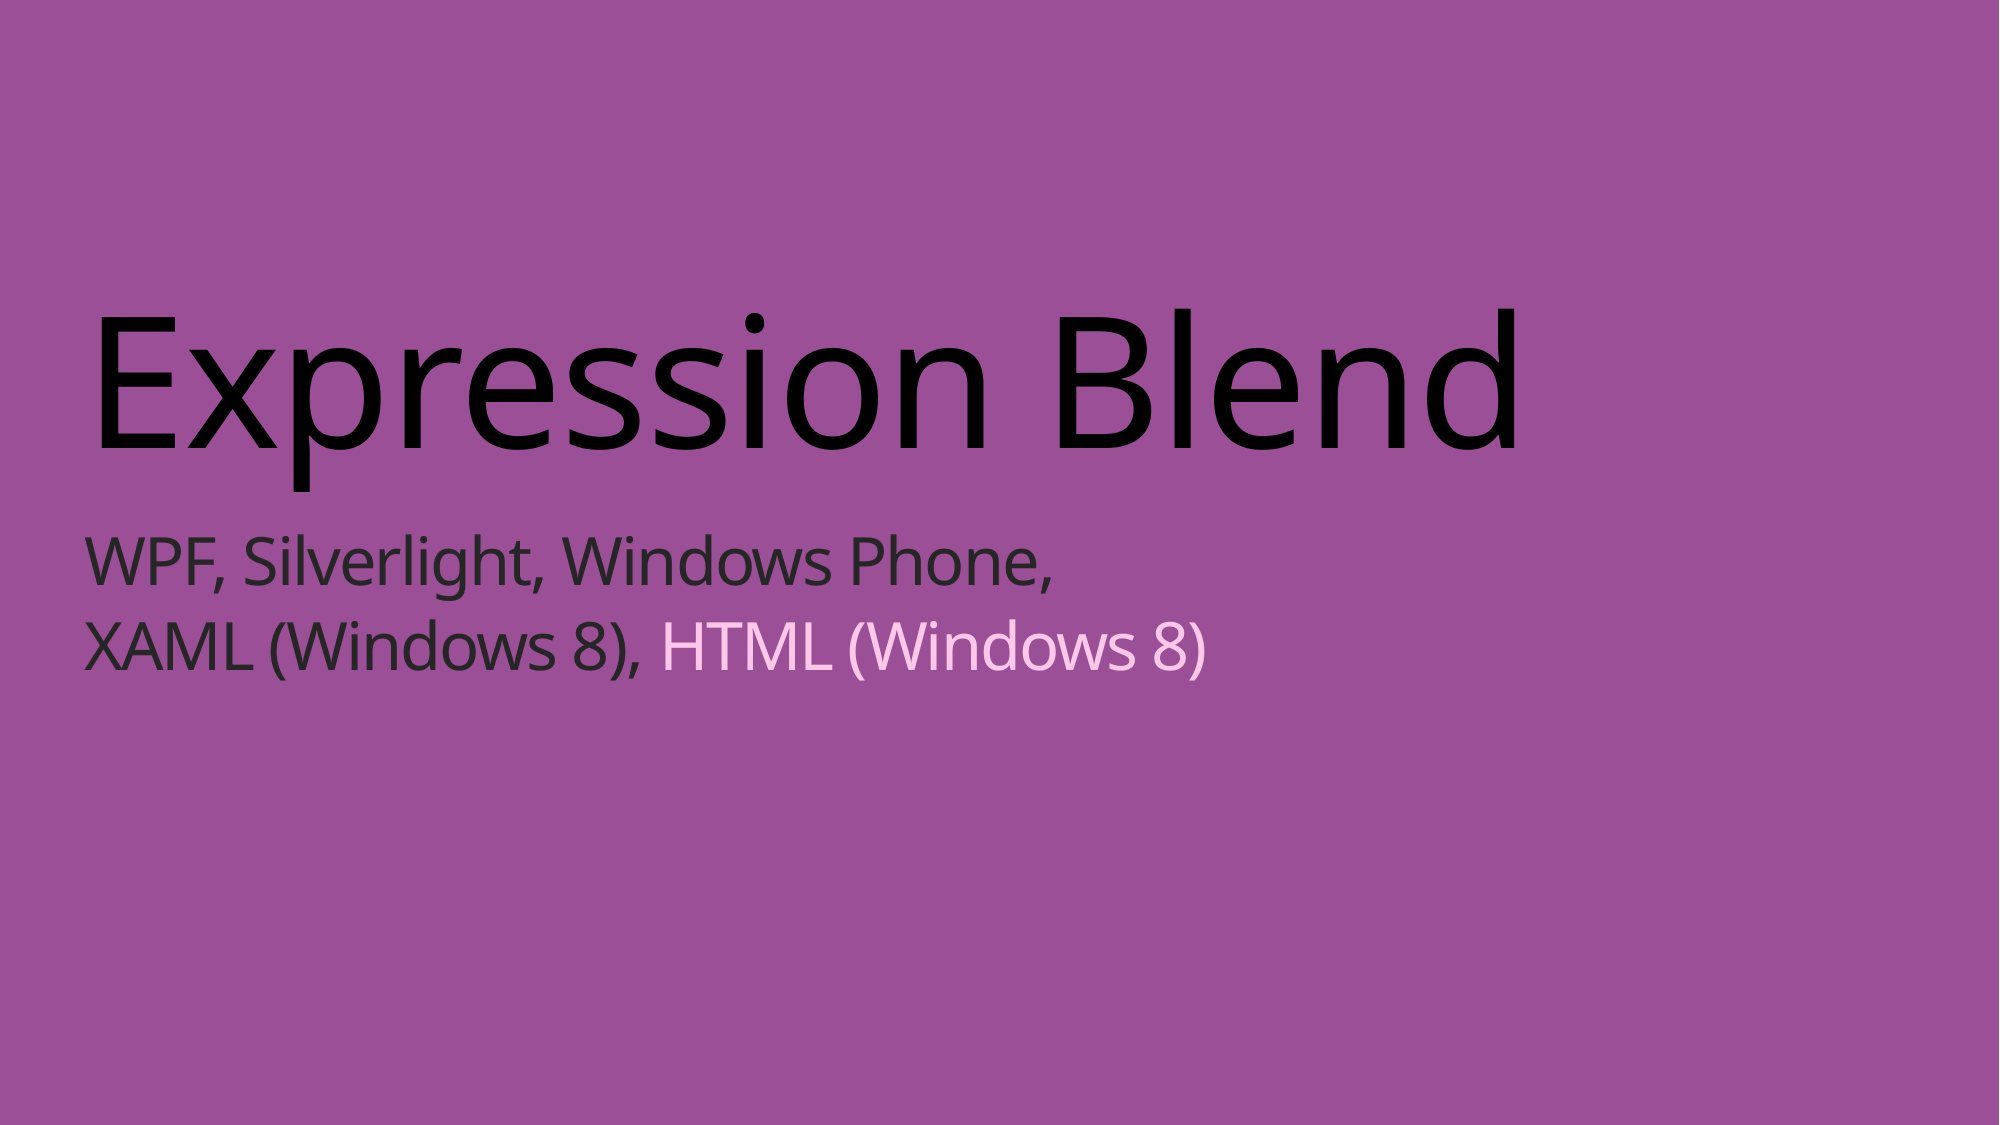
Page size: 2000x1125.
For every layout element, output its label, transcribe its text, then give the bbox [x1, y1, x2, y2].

list Expression Blend [84, 290, 1926, 490]
list WPF, Silverlight, Windows Phone, XAML (Windows 8), HTML (Windows 8) [84, 528, 1317, 690]
